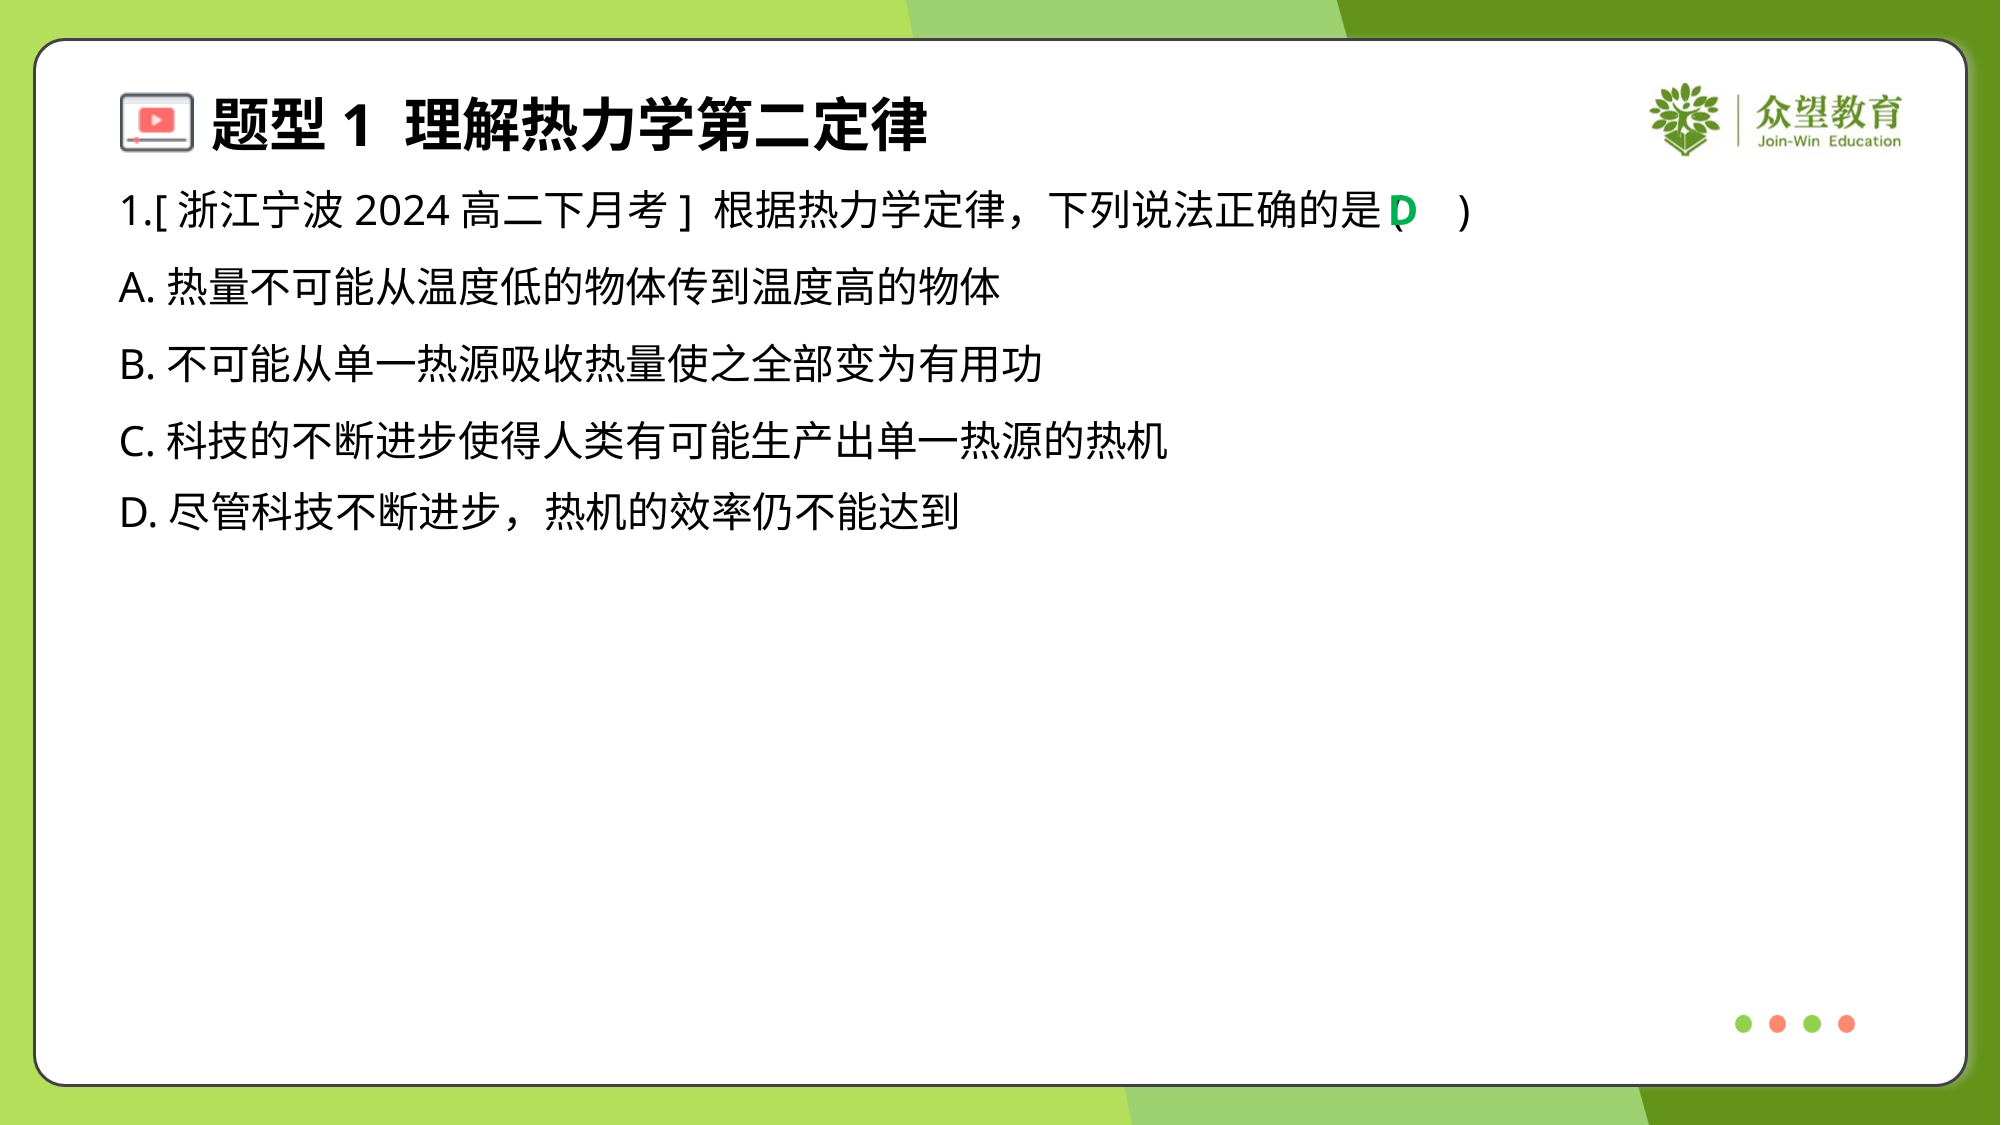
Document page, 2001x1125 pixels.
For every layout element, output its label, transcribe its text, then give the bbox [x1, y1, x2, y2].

text_box 1.[浙江宁波2024高二下月考] 根据热力学定律，下列说法正确的是( ) [118, 158, 1371, 226]
text_box D [1371, 158, 1435, 226]
picture [0, 0, 2000, 1125]
text_box 1.[浙江宁波2024高二下月考] 根据热力学定律，下列说法正确的是( ) [1435, 158, 1883, 226]
